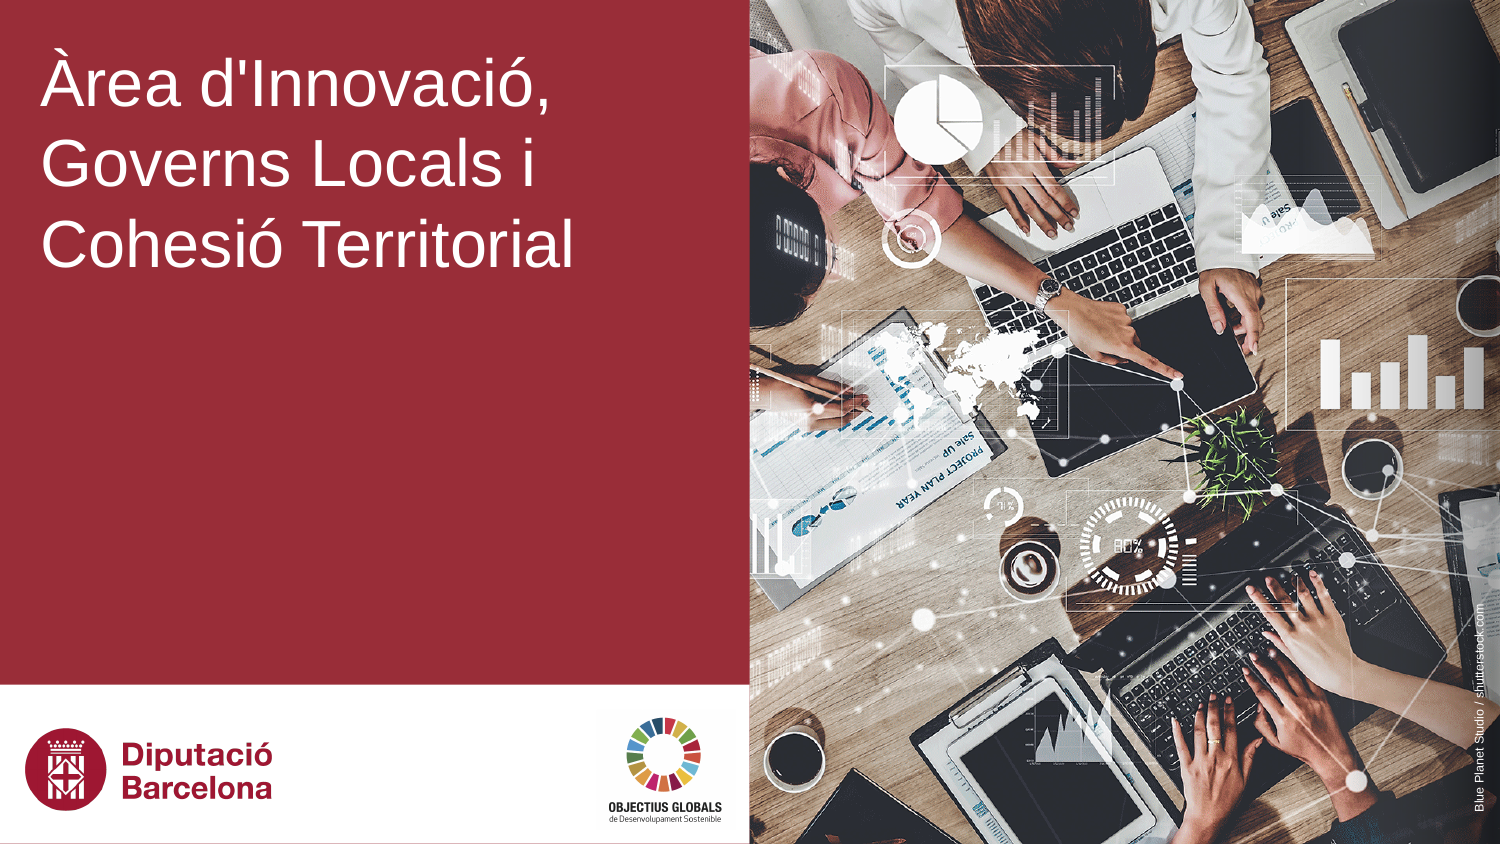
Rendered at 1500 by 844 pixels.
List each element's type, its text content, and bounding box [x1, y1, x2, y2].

text_box Àrea d'Innovació, Governs Locals i Cohesió Territorial [25, 32, 722, 540]
picture [25, 728, 272, 811]
picture [749, 0, 1500, 844]
picture [596, 709, 736, 830]
